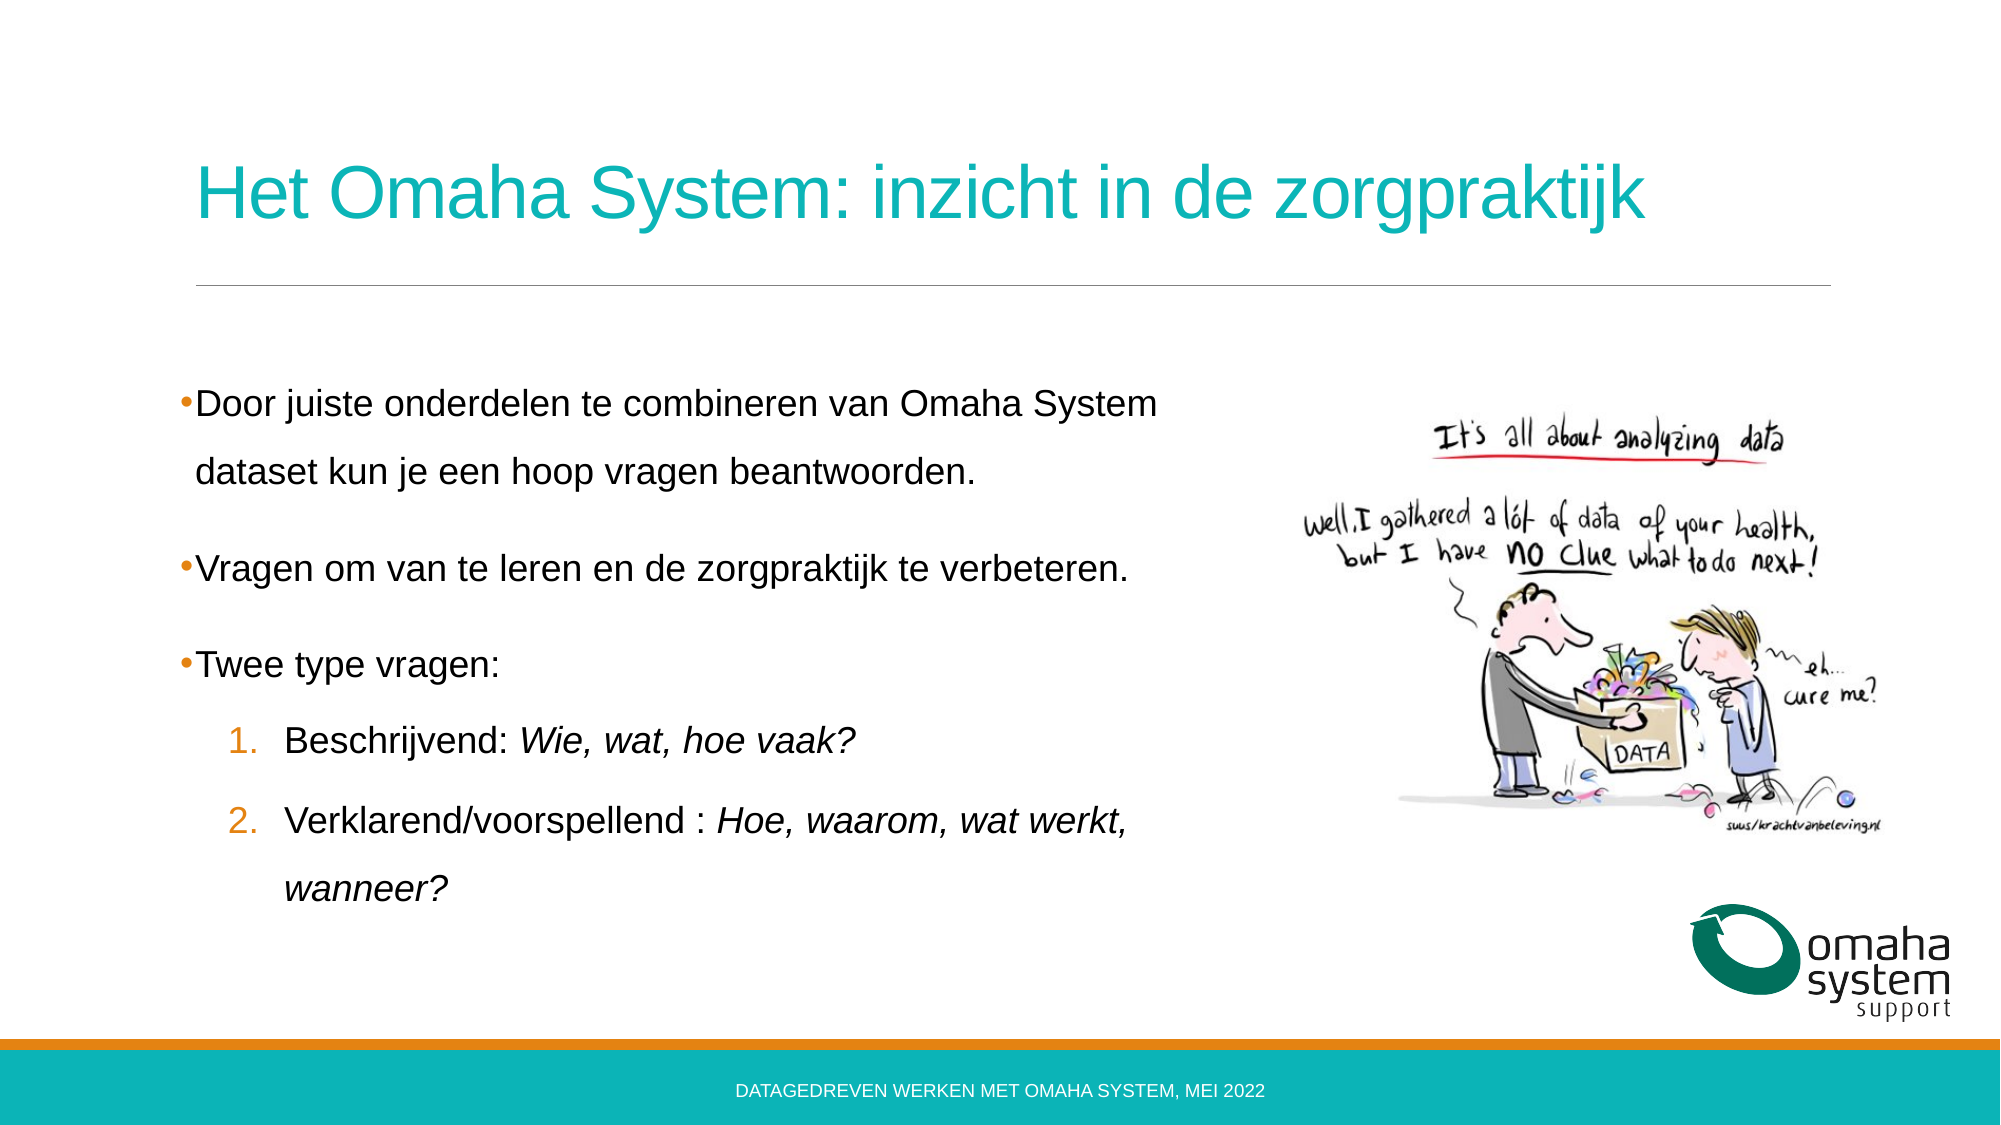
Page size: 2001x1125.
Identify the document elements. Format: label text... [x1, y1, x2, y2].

picture [1690, 904, 1950, 1022]
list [1294, 404, 1890, 841]
list Door juiste onderdelen te combineren van Omaha System dataset kun je een hoop vragen beantwoorden. Vragen om van te leren en de zorgpraktijk te verbeteren. Twee type vragen: Beschrijvend: Wie, wat, hoe vaak? Verklarend/voorspellend : Hoe, waarom, wat werkt, wanneer? [180, 302, 1261, 963]
footer Datagedreven werken met Omaha System, mei 2022 [604, 1059, 1396, 1120]
title Het Omaha System: inzicht in de zorgpraktijk [180, 47, 1830, 285]
